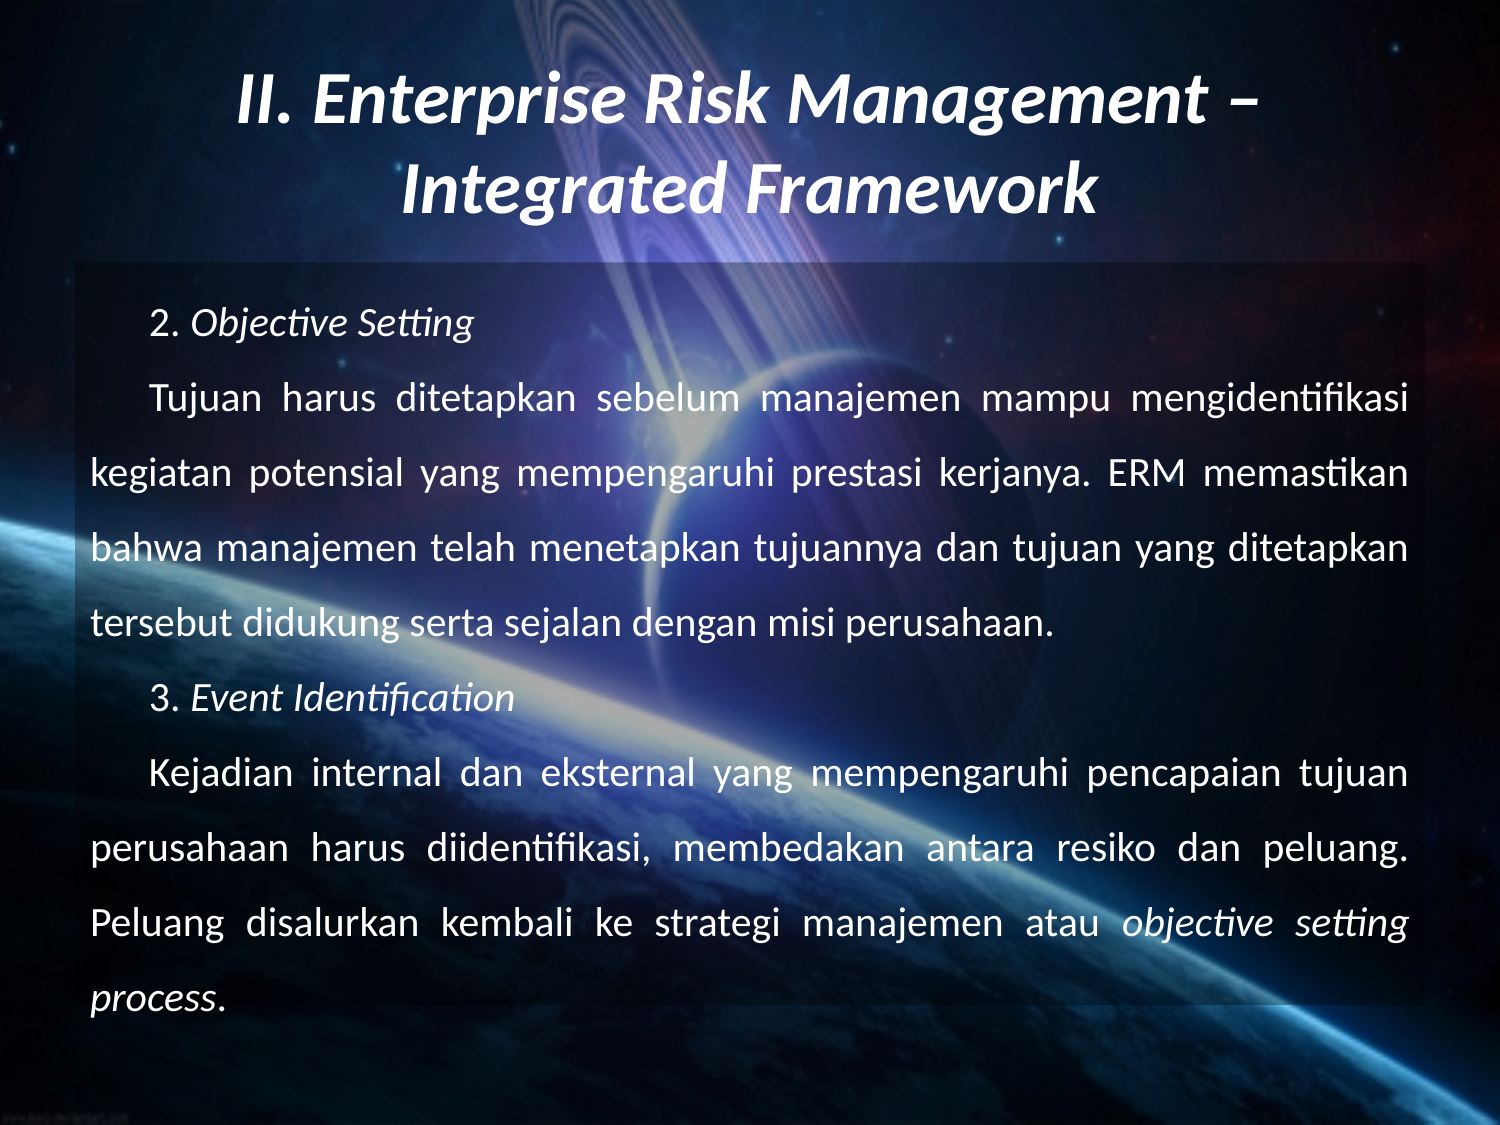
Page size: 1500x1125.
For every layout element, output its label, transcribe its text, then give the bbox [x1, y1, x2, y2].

list 2. Objective Setting Tujuan harus ditetapkan sebelum manajemen mampu mengidentifikasi kegiatan potensial yang mempengaruhi prestasi kerjanya. ERM memastikan bahwa manajemen telah menetapkan tujuannya dan tujuan yang ditetapkan tersebut didukung serta sejalan dengan misi perusahaan. 3. Event Identification Kejadian internal dan eksternal yang mempengaruhi pencapaian tujuan perusahaan harus diidentifikasi, membedakan antara resiko dan peluang. Peluang disalurkan kembali ke strategi manajemen atau objective setting process. [75, 262, 1425, 1005]
picture [0, 0, 1500, 1125]
title II. Enterprise Risk Management – Integrated Framework [75, 45, 1425, 233]
